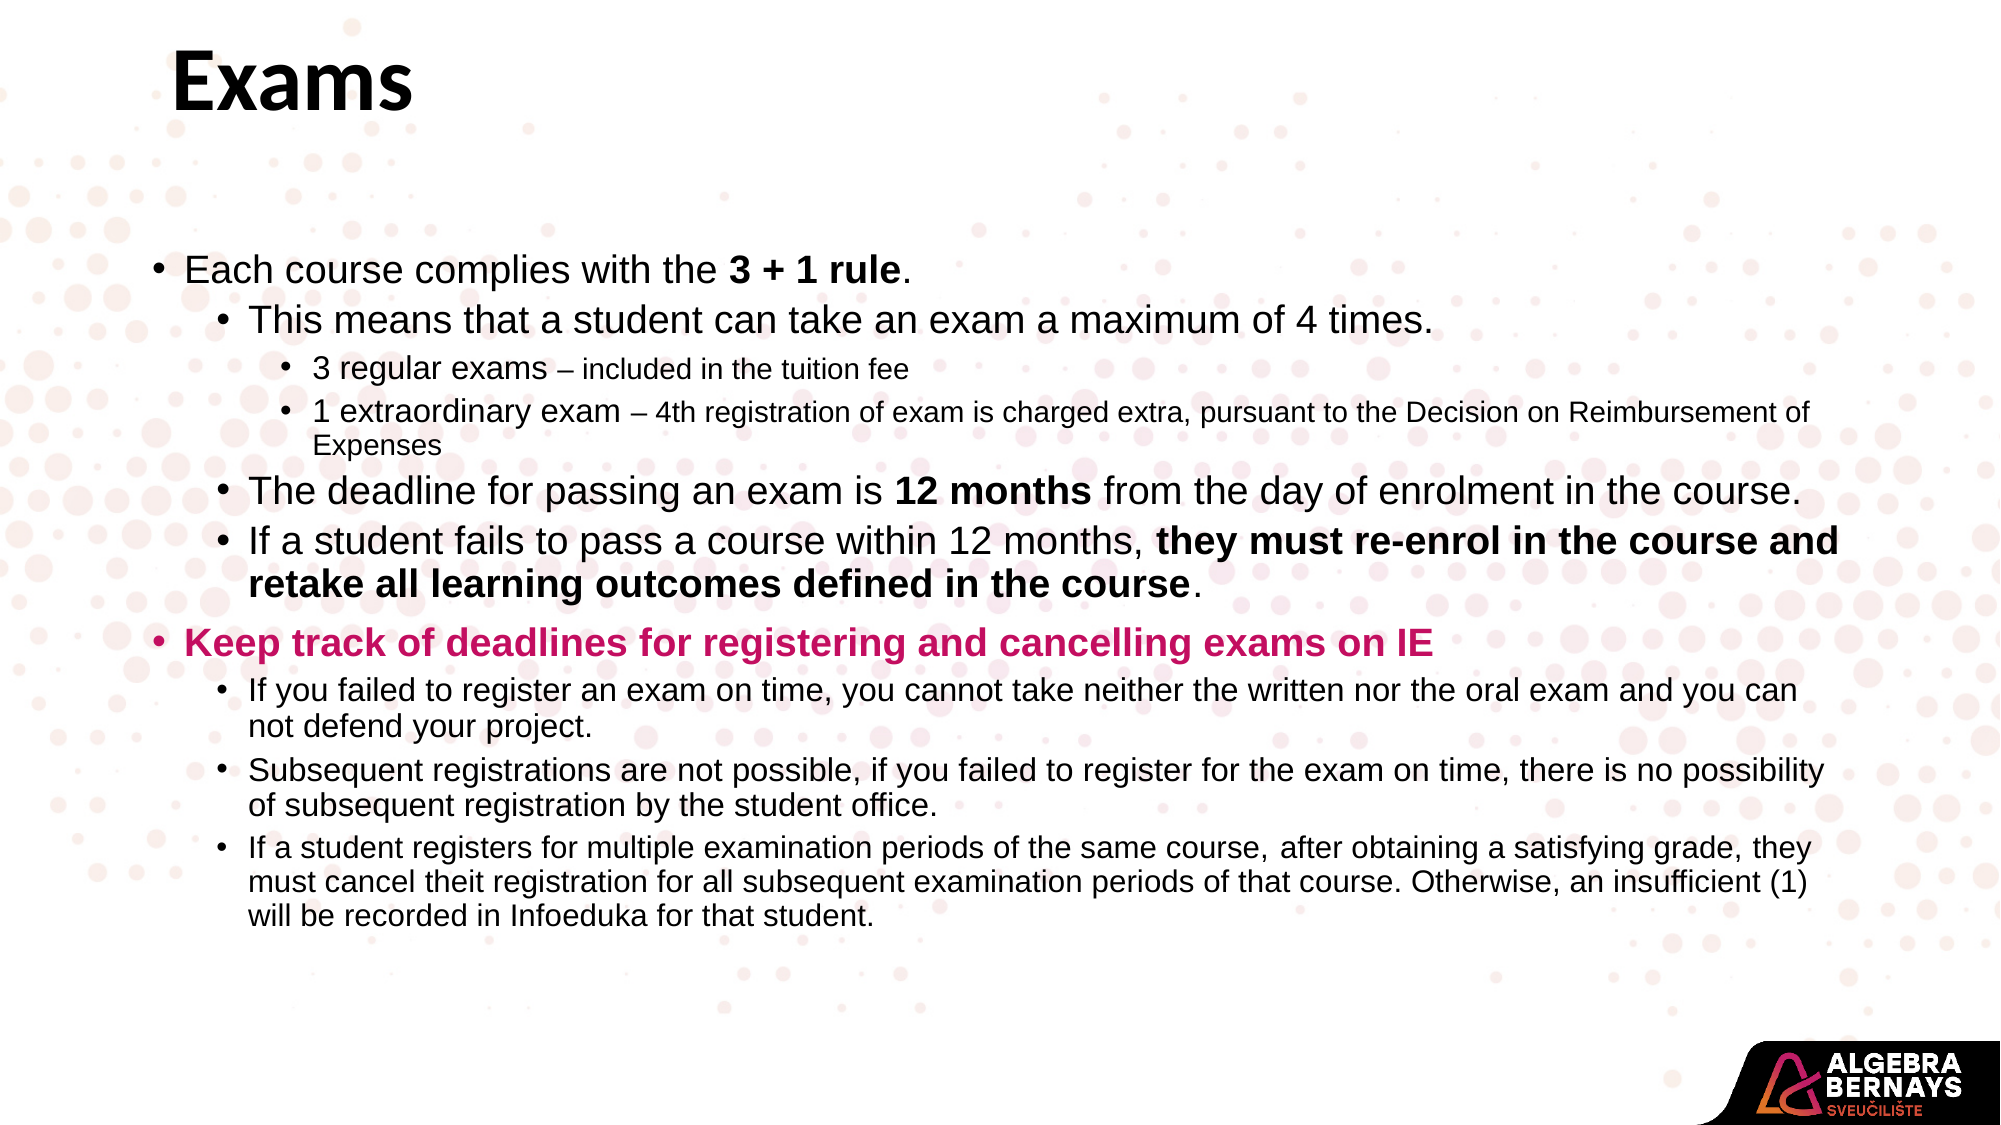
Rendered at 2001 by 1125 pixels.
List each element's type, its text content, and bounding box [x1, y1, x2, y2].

text_box Each course complies with the 3 + 1 rule. This means that a student can take an exam a maximum of 4 times. 3 regular exams – included in the tuition fee 1 extraordinary exam – 4th registration of exam is charged extra, pursuant to the Decision on Reimbursement of Expenses The deadline for passing an exam is 12 months from the day of enrolment in the course. If a student fails to pass a course within 12 months, they must re-enrol in the course and retake all learning outcomes defined in the course. Keep track of deadlines for registering and cancelling exams on IE If you failed to register an exam on time, you cannot take neither the written nor the oral exam and you can not defend your project. Subsequent registrations are not possible, if you failed to register for the exam on time, there is no possibility of subsequent registration by the student office. If a student registers for multiple examination periods of the same course, after obtaining a satisfying grade, they must cancel theit registration for all subsequent examination periods of that course. Otherwise, an insufficient (1) will be recorded in Infoeduka for that student. [137, 241, 1863, 956]
text_box Exams [157, 24, 1883, 242]
picture [0, 0, 2000, 1125]
